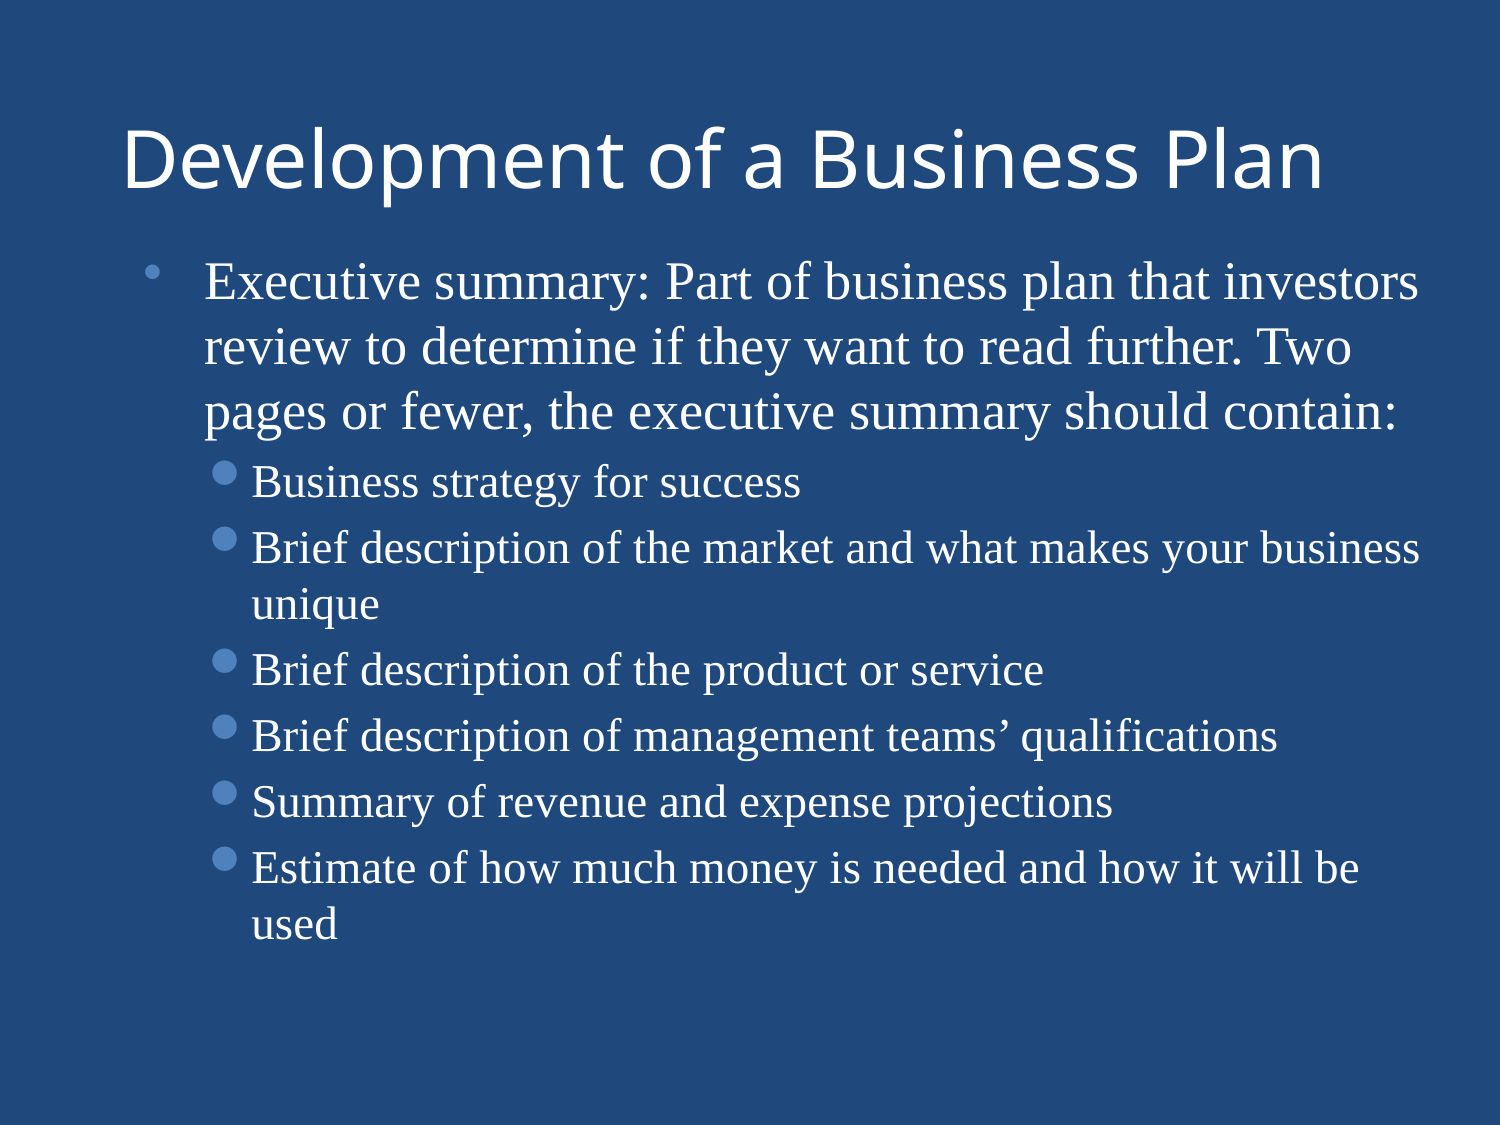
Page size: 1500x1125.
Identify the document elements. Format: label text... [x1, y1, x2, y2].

title Development of a Business Plan [112, 99, 1388, 213]
list Executive summary: Part of business plan that investors review to determine if they want to read further. Two pages or fewer, the executive summary should contain: Business strategy for success Brief description of the market and what makes your business unique Brief description of the product or service Brief description of management teams’ qualifications Summary of revenue and expense projections Estimate of how much money is needed and how it will be used [125, 237, 1455, 1013]
